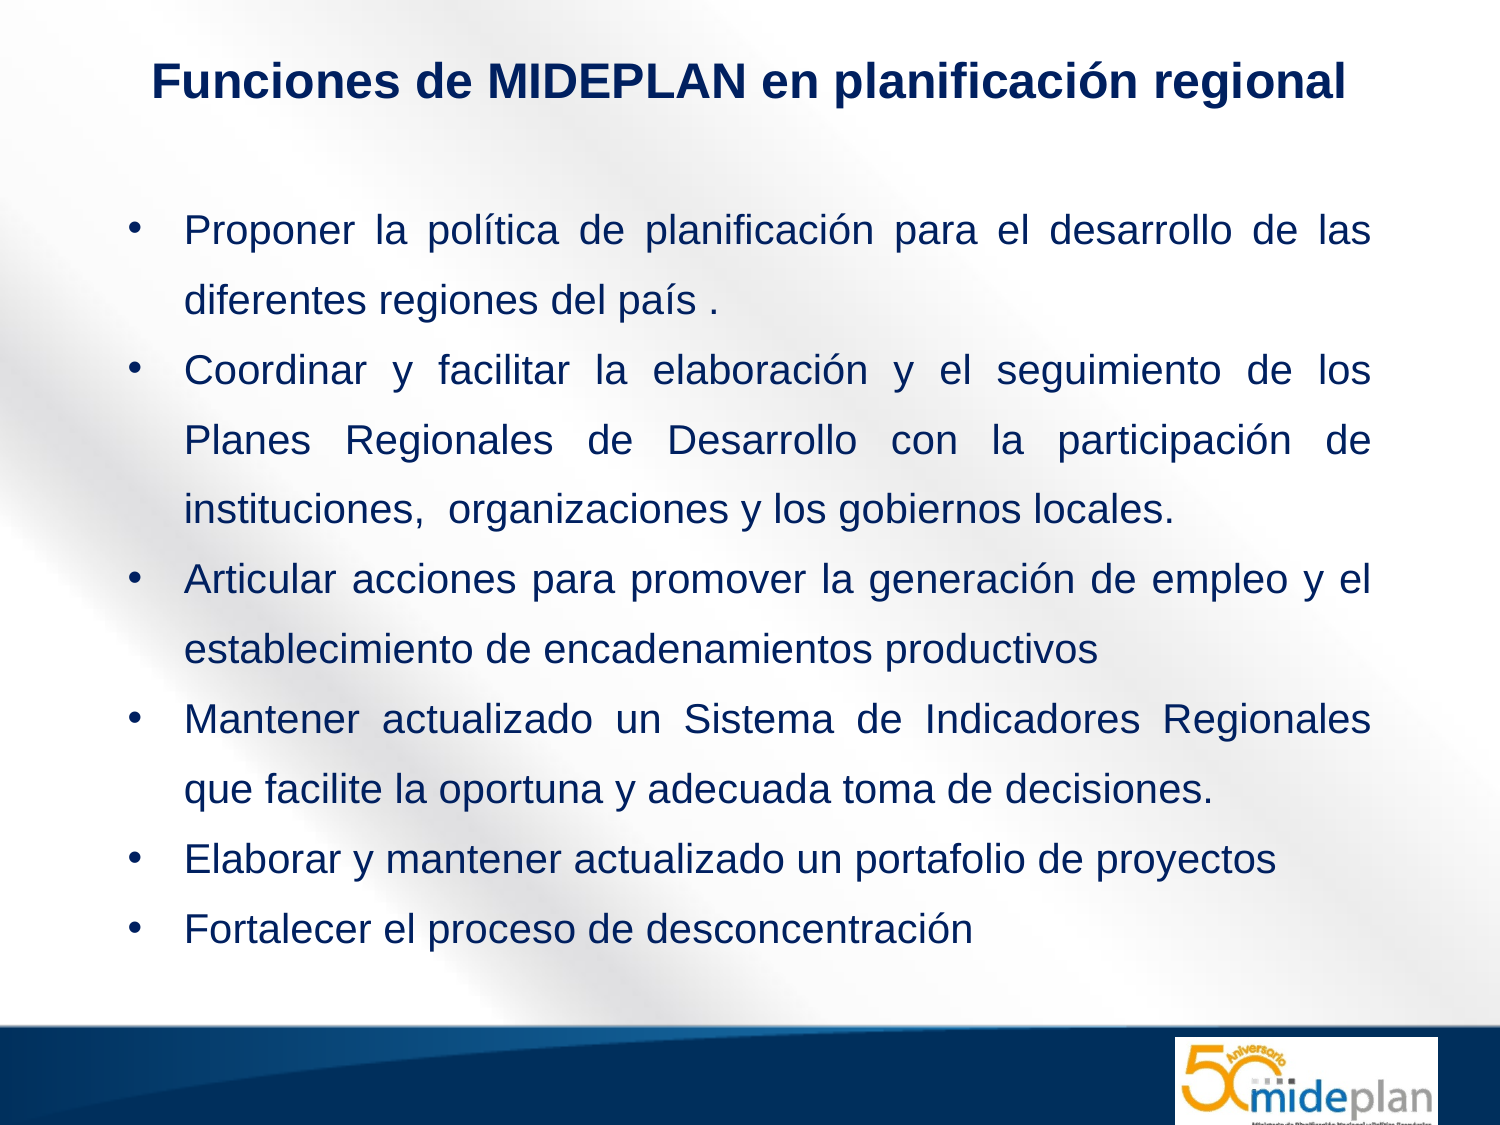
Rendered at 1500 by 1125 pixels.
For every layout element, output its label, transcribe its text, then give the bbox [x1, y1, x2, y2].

title Funciones de MIDEPLAN en planificación regional [74, 44, 1426, 113]
list Proponer la política de planificación para el desarrollo de las diferentes regiones del país . Coordinar y facilitar la elaboración y el seguimiento de los Planes Regionales de Desarrollo con la participación de instituciones, organizaciones y los gobiernos locales. Articular acciones para promover la generación de empleo y el establecimiento de encadenamientos productivos Mantener actualizado un Sistema de Indicadores Regionales que facilite la oportuna y adecuada toma de decisiones. Elaborar y mantener actualizado un portafolio de proyectos Fortalecer el proceso de desconcentración [112, 174, 1388, 988]
picture [0, 0, 1500, 1125]
